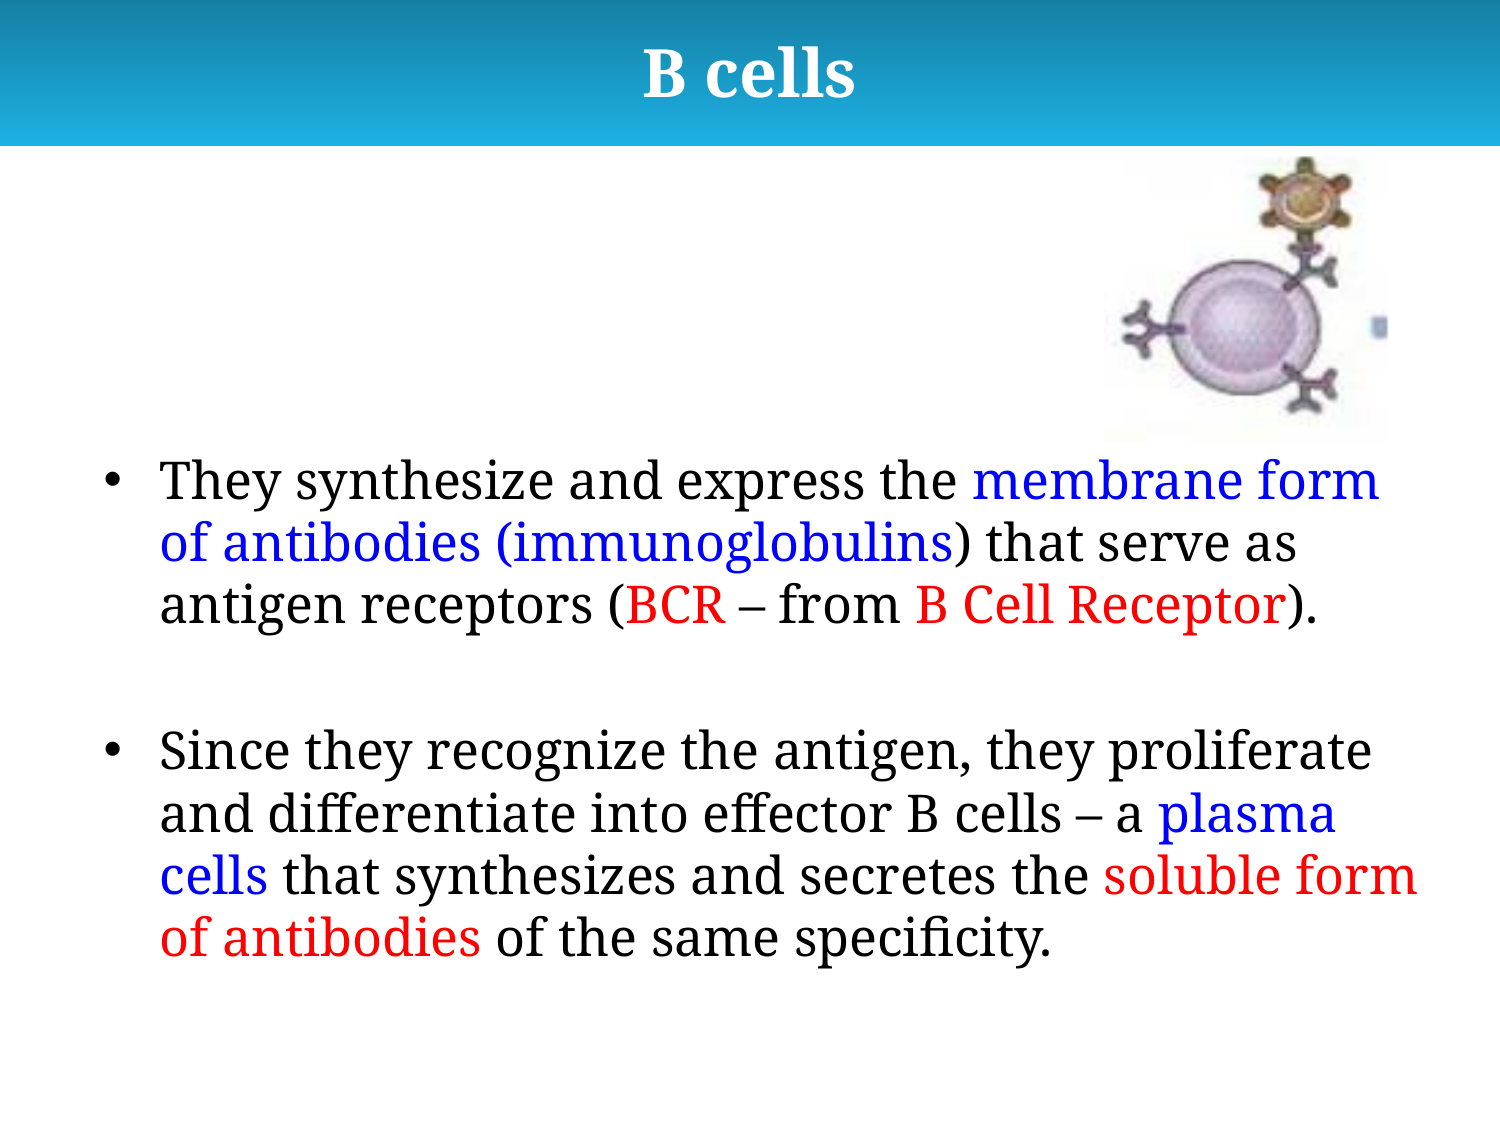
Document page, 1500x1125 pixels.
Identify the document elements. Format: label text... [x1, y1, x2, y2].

text_box B cells [0, 0, 1500, 146]
list They synthesize and express the membrane form of antibodies (immunoglobulins) that serve as antigen receptors (BCR – from B Cell Receptor). Since they recognize the antigen, they proliferate and differentiate into effector B cells – a plasma cells that synthesizes and secretes the soluble form of antibodies of the same specificity. [88, 439, 1439, 1035]
picture [1104, 155, 1391, 445]
